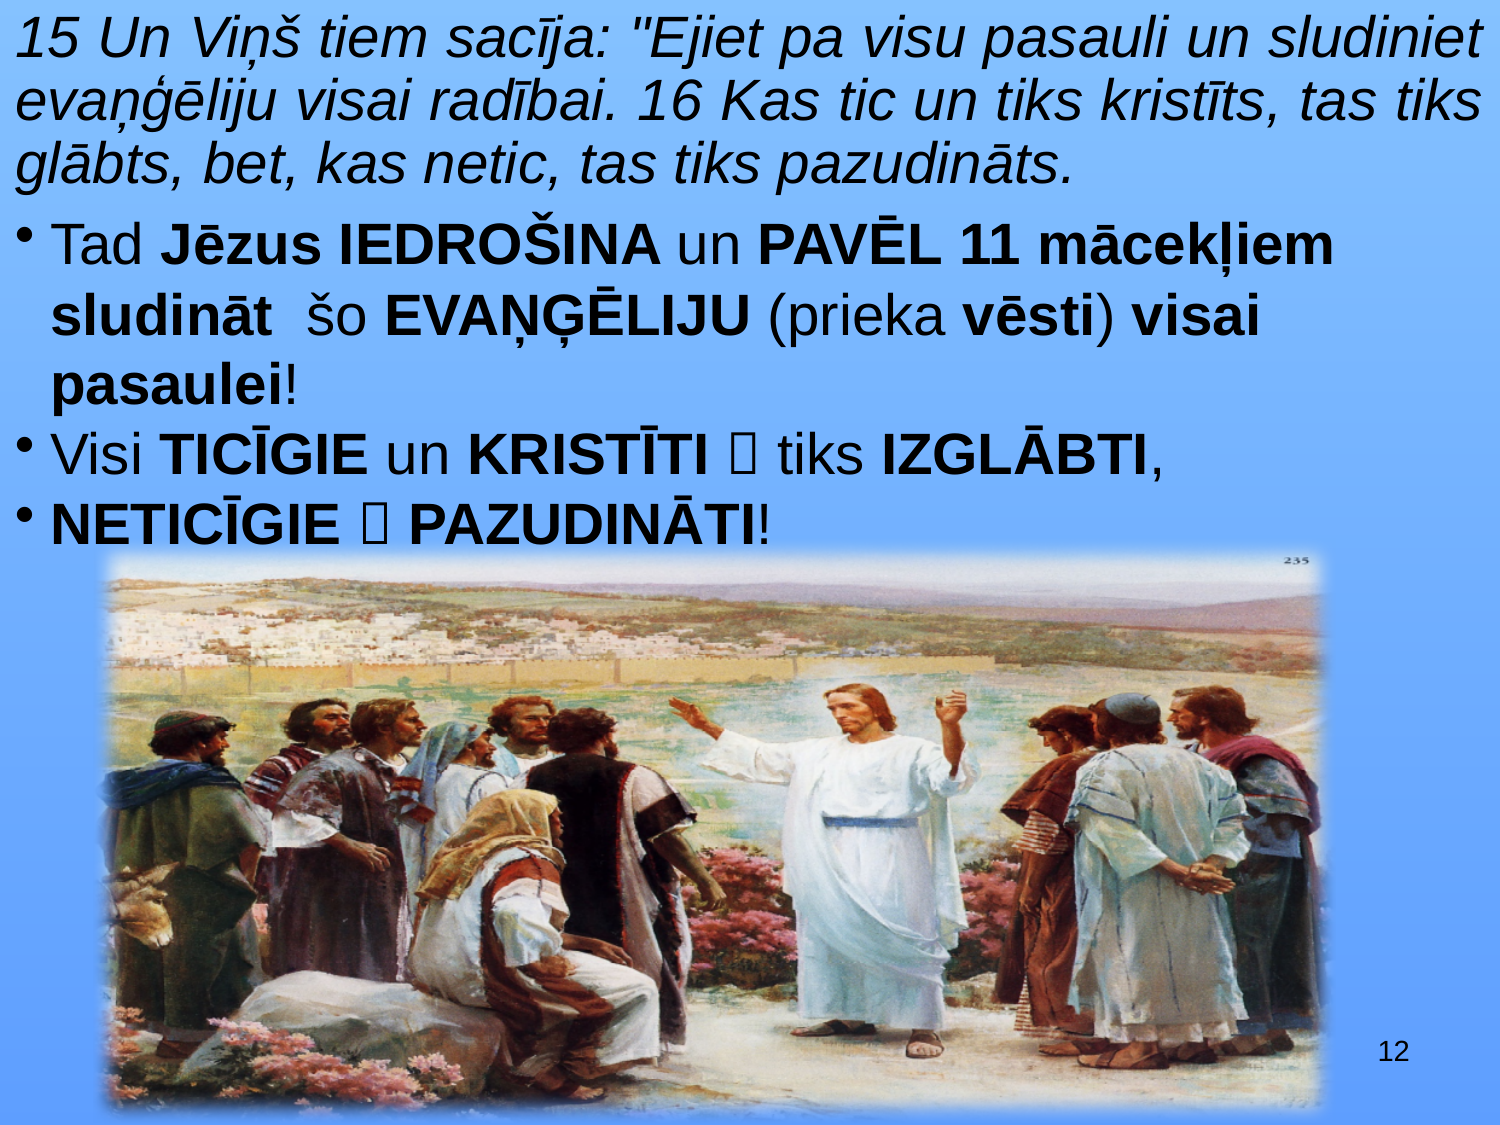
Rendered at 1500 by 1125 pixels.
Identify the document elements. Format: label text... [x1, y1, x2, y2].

list 15 Un Viņš tiem sacīja: "Ejiet pa visu pasauli un sludiniet evaņģēliju visai radībai. 16 Kas tic un tiks kristīts, tas tiks glābts, bet, kas netic, tas tiks pazudināts. [0, 0, 1500, 178]
slide_number 12 [1340, 1024, 1426, 1103]
text_box Tad Jēzus IEDROŠINA un PAVĒL 11 mācekļiem sludināt šo EVAŅĢĒLIJU (prieka vēsti) visai pasaulei! Visi TICĪGIE un KRISTĪTI  tiks IZGLĀBTI, NETICĪGIE  PAZUDINĀTI! [0, 199, 1500, 564]
picture [93, 538, 1337, 1125]
